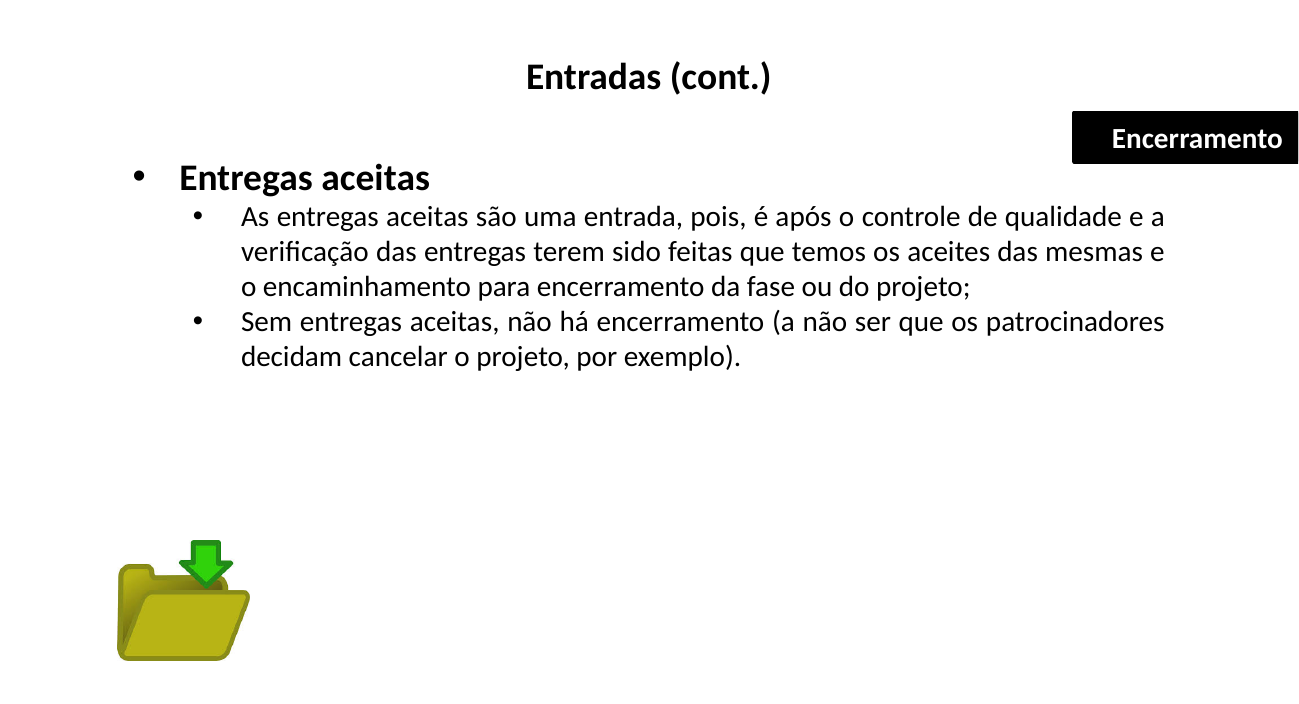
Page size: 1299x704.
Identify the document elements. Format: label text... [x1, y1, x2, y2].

text_box Entregas aceitas As entregas aceitas são uma entrada, pois, é após o controle de qualidade e a verificação das entregas terem sido feitas que temos os aceites das mesmas e o encaminhamento para encerramento da fase ou do projeto; Sem entregas aceitas, não há encerramento (a não ser que os patrocinadores decidam cancelar o projeto, por exemplo). [117, 145, 1181, 383]
picture [117, 540, 250, 661]
text_box Encerramento [1074, 112, 1299, 162]
text_box Entradas (cont.) [0, 44, 1299, 106]
